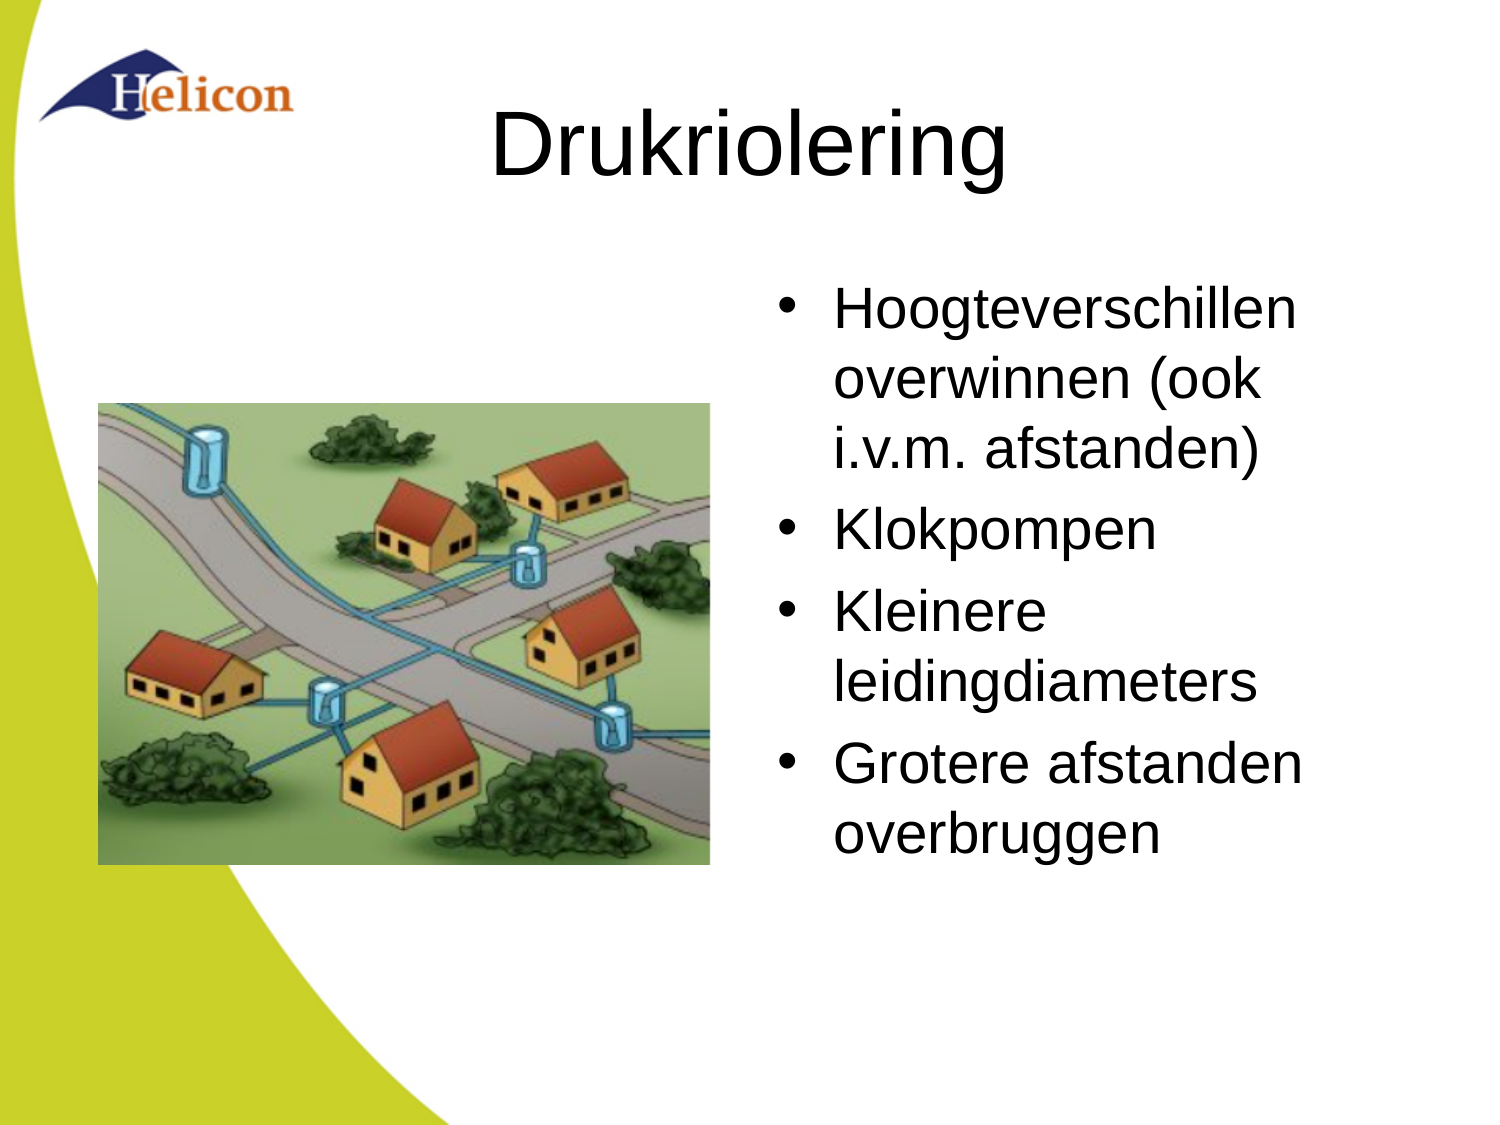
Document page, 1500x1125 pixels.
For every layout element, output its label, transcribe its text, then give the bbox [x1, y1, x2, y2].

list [98, 402, 715, 865]
list Hoogteverschillen overwinnen (ook i.v.m. afstanden) Klokpompen Kleinere leidingdiameters Grotere afstanden overbruggen [762, 262, 1425, 1005]
picture [0, 0, 1500, 1125]
title Drukriolering [75, 45, 1425, 233]
